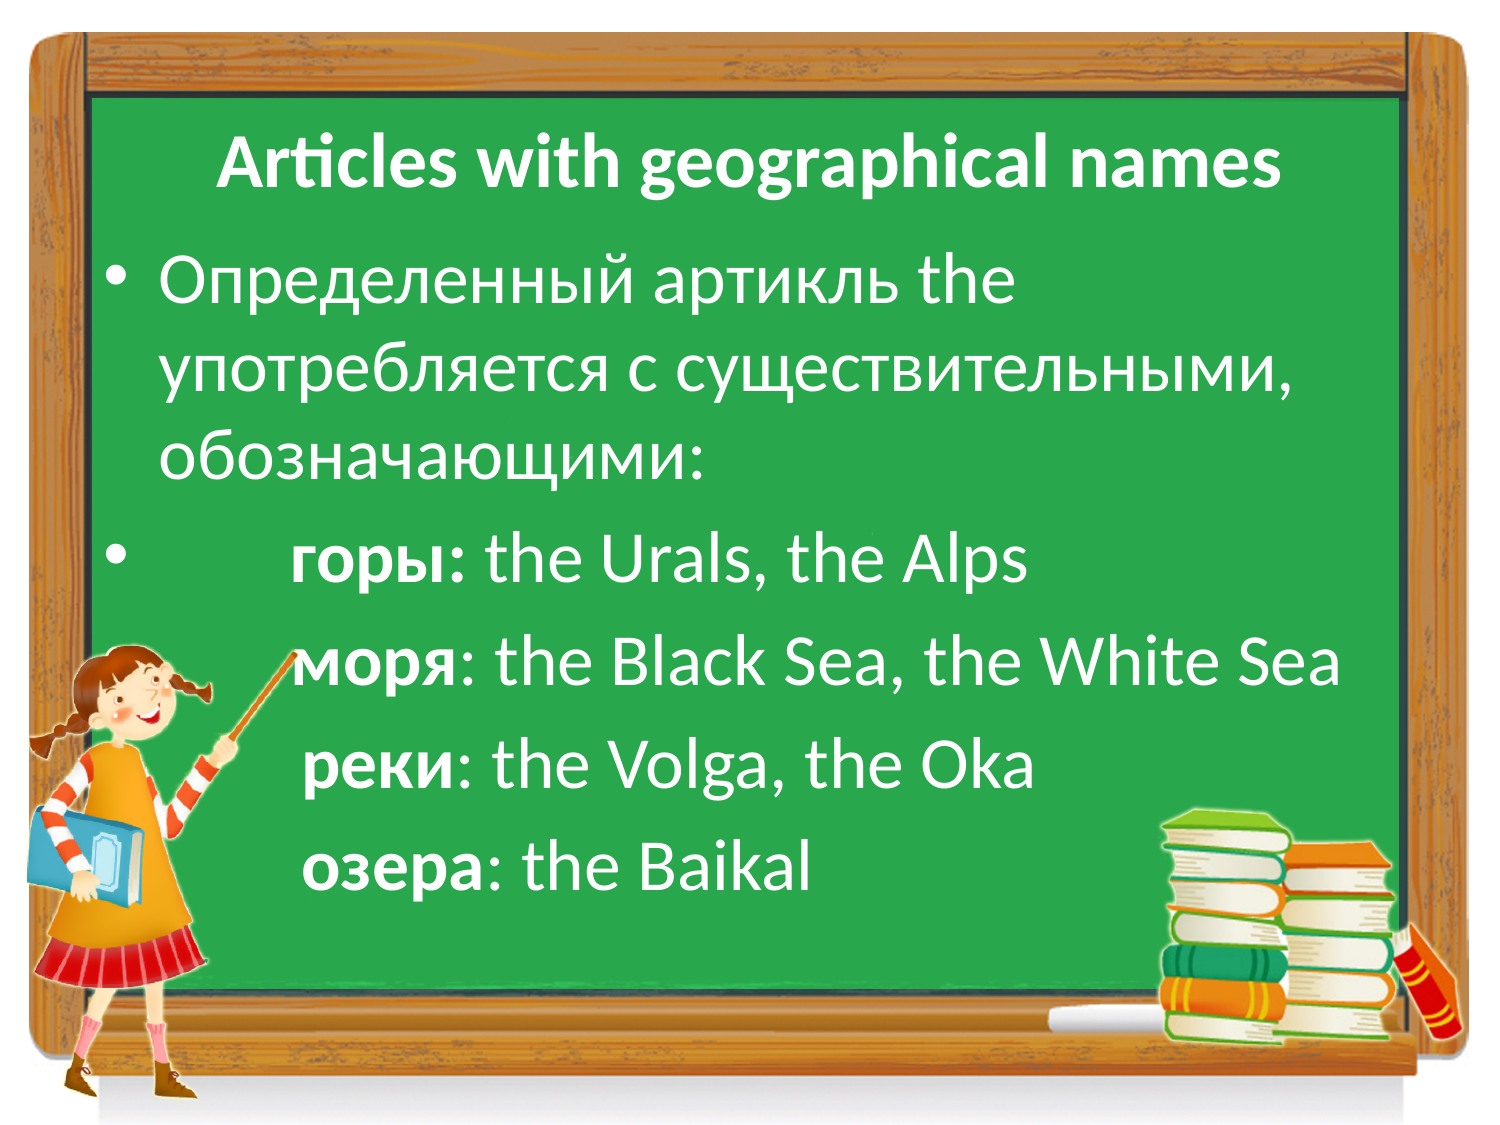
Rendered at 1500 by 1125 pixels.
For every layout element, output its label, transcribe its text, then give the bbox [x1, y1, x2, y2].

picture [0, 0, 1500, 1125]
title Articles with geographical names [94, 101, 1406, 211]
list Определенный артикль the употребляется с существительными, обозначающими: горы: the Urals, the Alps моря: the Black Sea, the White Sea реки: the Volga, the Oka озера: the Baikal [88, 222, 1400, 988]
